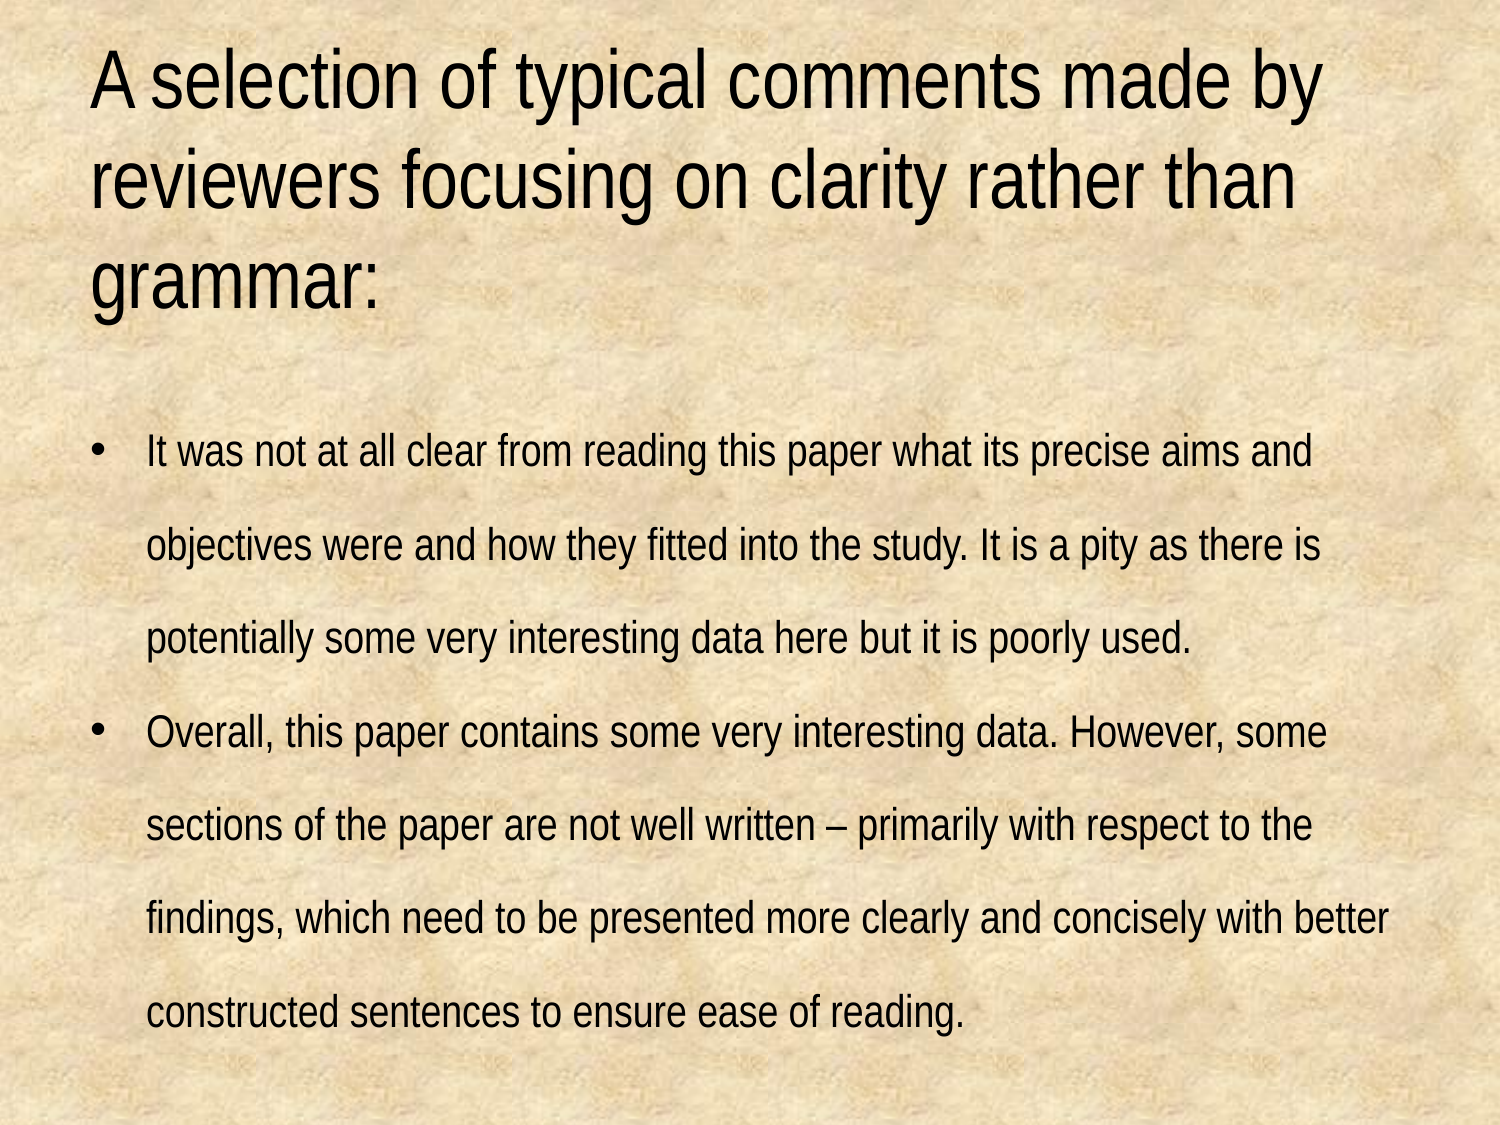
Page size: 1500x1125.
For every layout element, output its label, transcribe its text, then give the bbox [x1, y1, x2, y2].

picture [0, 0, 1500, 1125]
title A selection of typical comments made by reviewers focusing on clarity rather than grammar: [75, 50, 1425, 375]
list It was not at all clear from reading this paper what its precise aims and objectives were and how they fitted into the study. It is a pity as there is potentially some very interesting data here but it is poorly used. Overall, this paper contains some very interesting data. However, some sections of the paper are not well written – primarily with respect to the findings, which need to be presented more clearly and concisely with better constructed sentences to ensure ease of reading. [75, 375, 1425, 1075]
